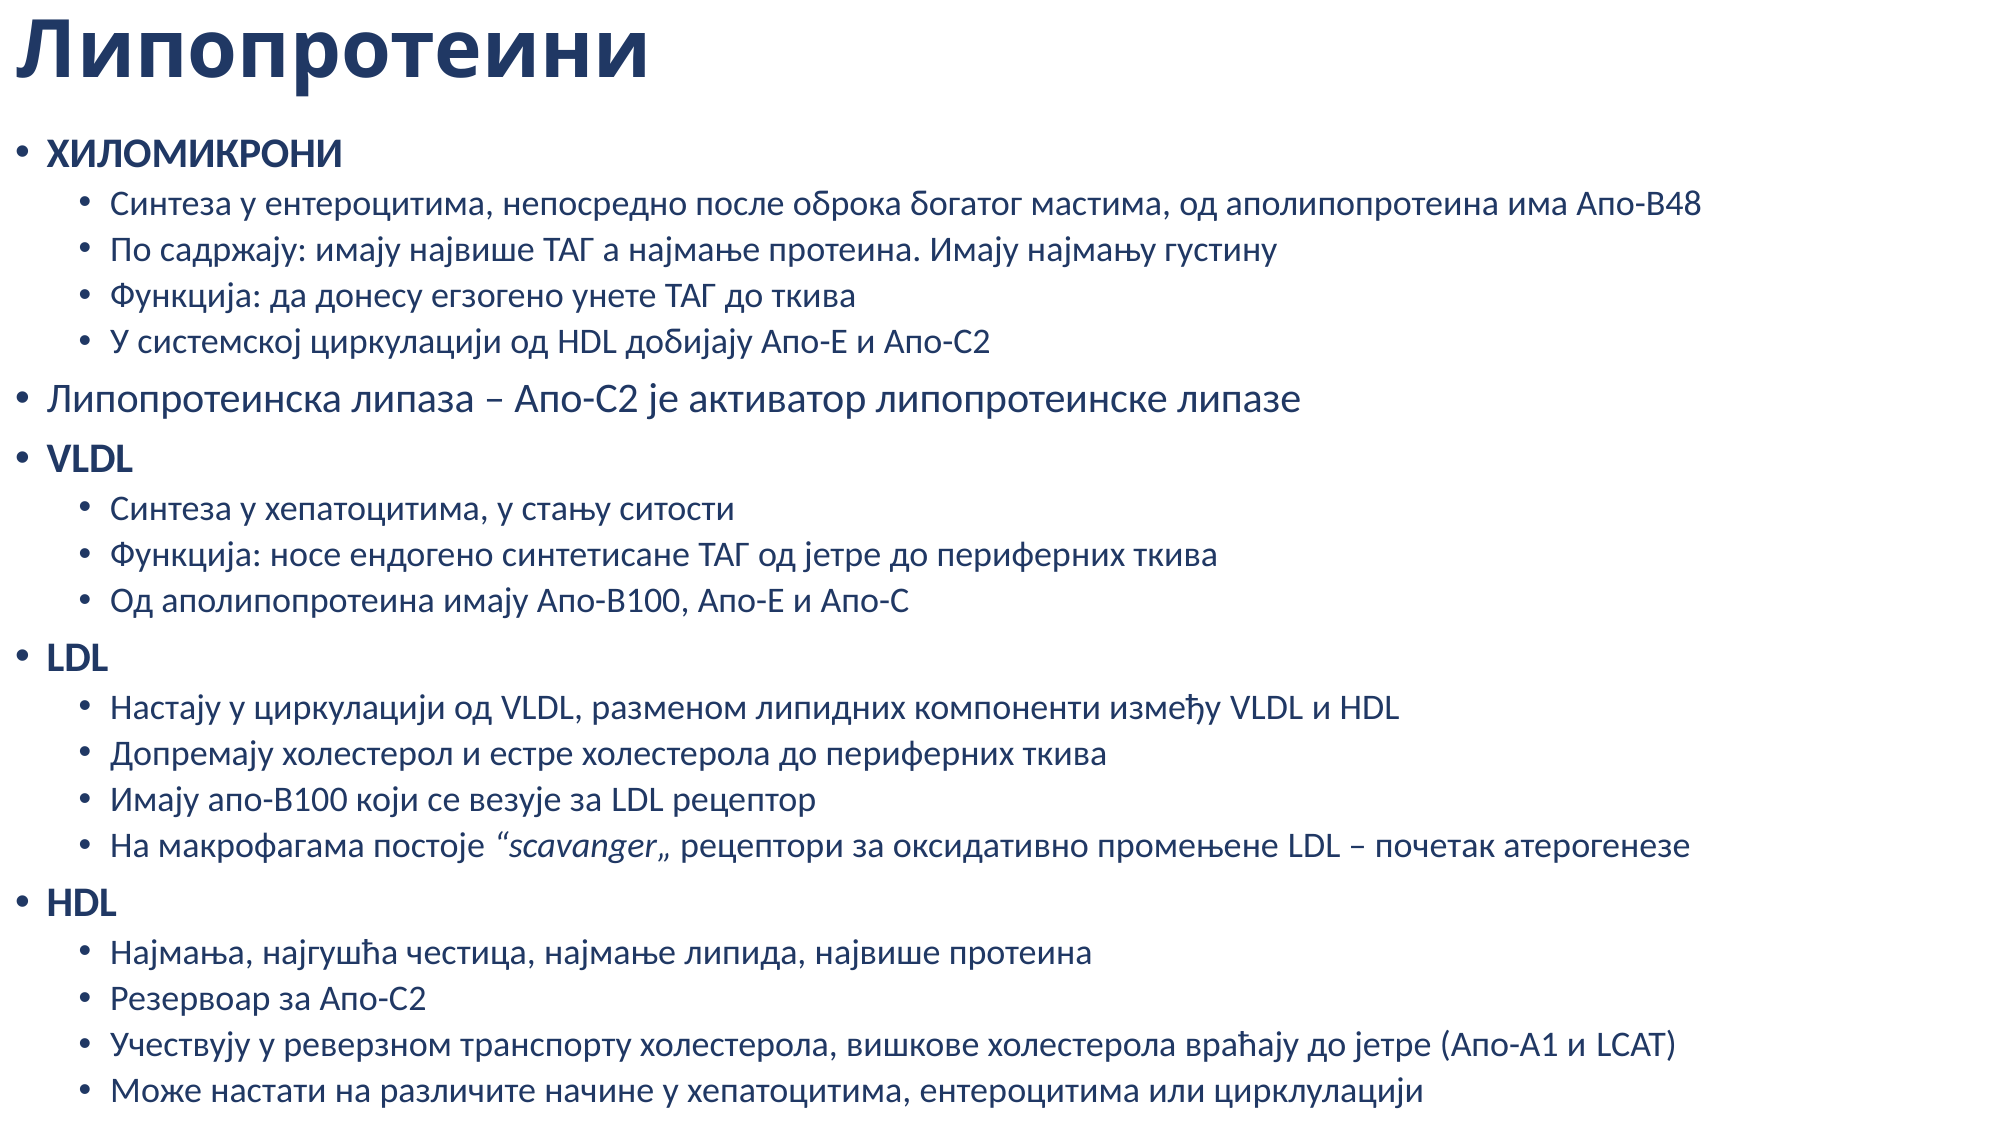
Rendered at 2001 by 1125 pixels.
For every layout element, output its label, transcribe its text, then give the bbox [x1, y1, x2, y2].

title Липопротеини [1, 0, 2000, 103]
list ХИЛОМИКРОНИ Синтеза у ентероцитима, непосредно после оброка богатог мастима, од аполипопротеина има Апо-В48 По садржају: имају највише ТАГ а најмање протеина. Имају најмању густину Функција: да донесу егзогено унете ТАГ до ткива У системској циркулацији од HDL добијају Апо-Е и Апо-С2 Липопротеинска липаза – Апо-С2 је активатор липопротеинске липазе VLDL Синтеза у хепатоцитима, у стању ситости Функција: носе ендогено синтетисане ТАГ од јетре до периферних ткива Од аполипопротеина имају Апо-В100, Апо-Е и Апо-С LDL Настају у циркулацији од VLDL, разменом липидних компоненти између VLDL и HDL Допремају холестерол и естре холестерола до периферних ткива Имају апо-В100 који се везује за LDL рецептор На макрофагама постоје “scavanger„ рецептори за оксидативно промењене LDL – почетак атерогенезе HDL Најмања, најгушћа честица, најмање липида, највише протеина Резервоар за Апо-С2 Учествују у реверзном транспорту холестерола, вишкове холестерола враћају до јетре (Апо-А1 и LCAT) Mоже настати на различите начине у хепатоцитима, ентероцитима или цирклулацији [0, 123, 2000, 1125]
